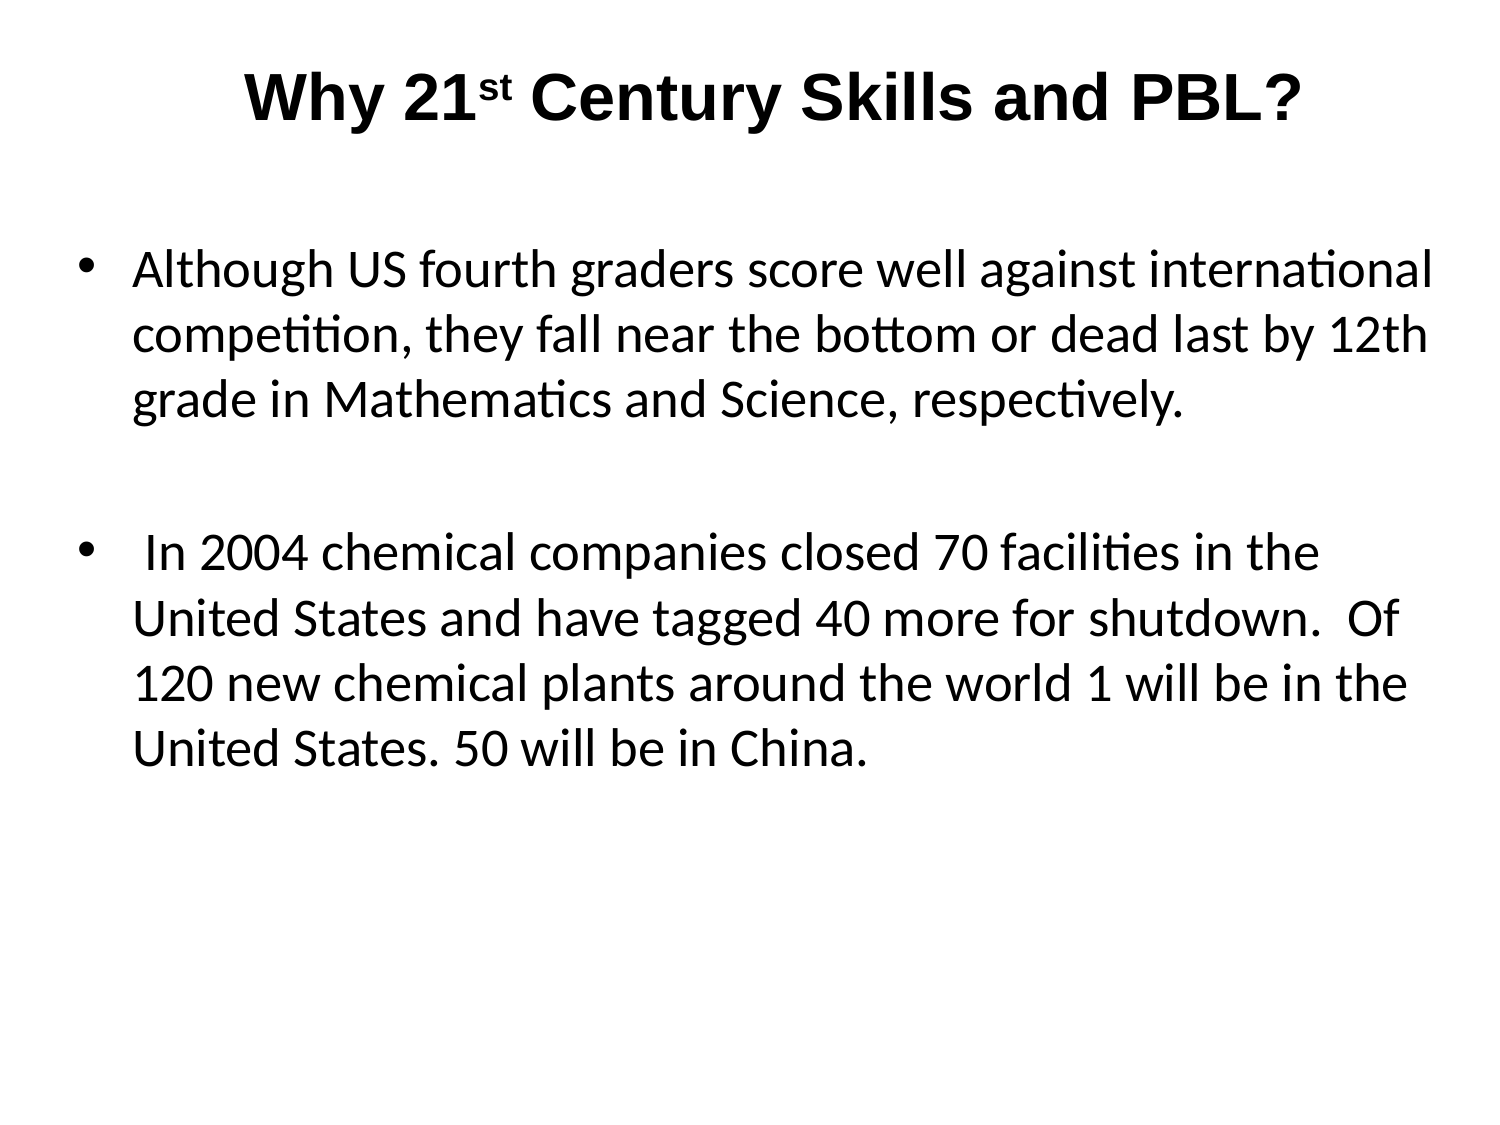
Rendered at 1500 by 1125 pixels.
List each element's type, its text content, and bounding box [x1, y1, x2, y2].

list Although US fourth graders score well against international competition, they fall near the bottom or dead last by 12th grade in Mathematics and Science, respectively. In 2004 chemical companies closed 70 facilities in the United States and have tagged 40 more for shutdown. Of 120 new chemical plants around the world 1 will be in the United States. 50 will be in China. [62, 224, 1451, 837]
title Why 21st Century Skills and PBL? [124, 0, 1426, 188]
